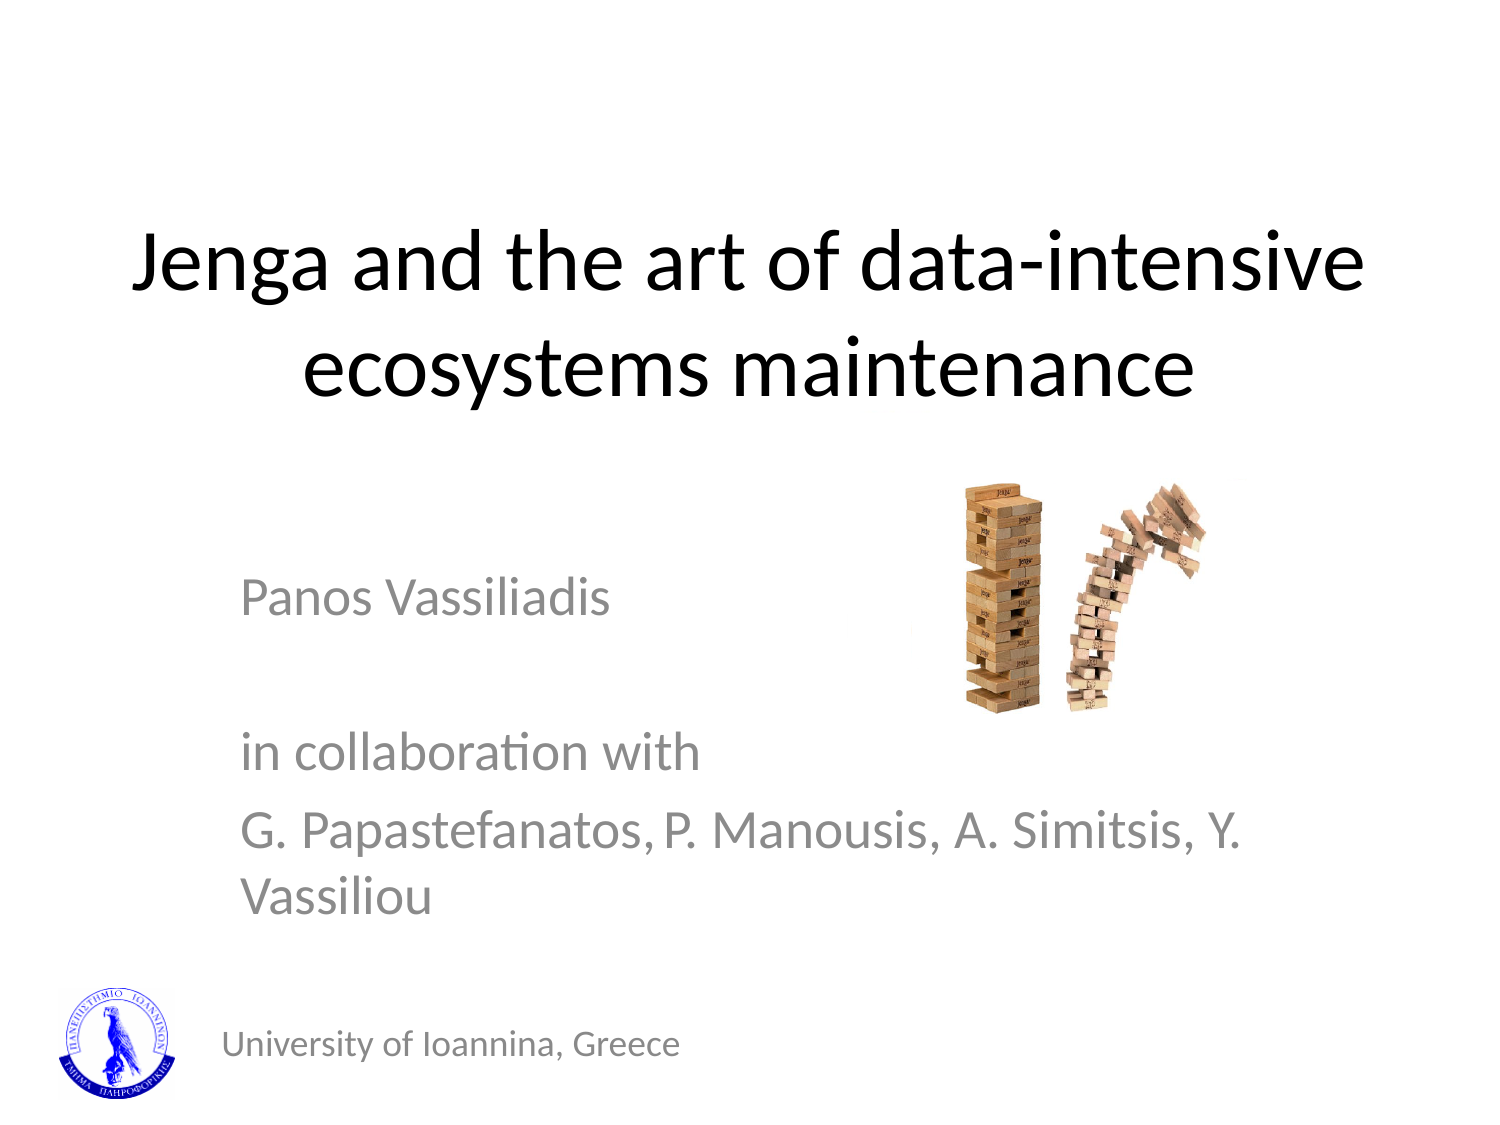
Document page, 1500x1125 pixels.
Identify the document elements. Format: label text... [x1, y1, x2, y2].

text_box University of Ioannina, Greece [206, 1011, 1353, 1083]
subtitle Panos Vassiliadis in collaboration with G. Papastefanatos, P. Manousis, A. Simitsis, Y. Vassiliou [225, 475, 1275, 938]
title Jenga and the art of data-intensive ecosystems maintenance [112, 187, 1388, 429]
picture [824, 399, 1276, 765]
picture [58, 988, 175, 1101]
